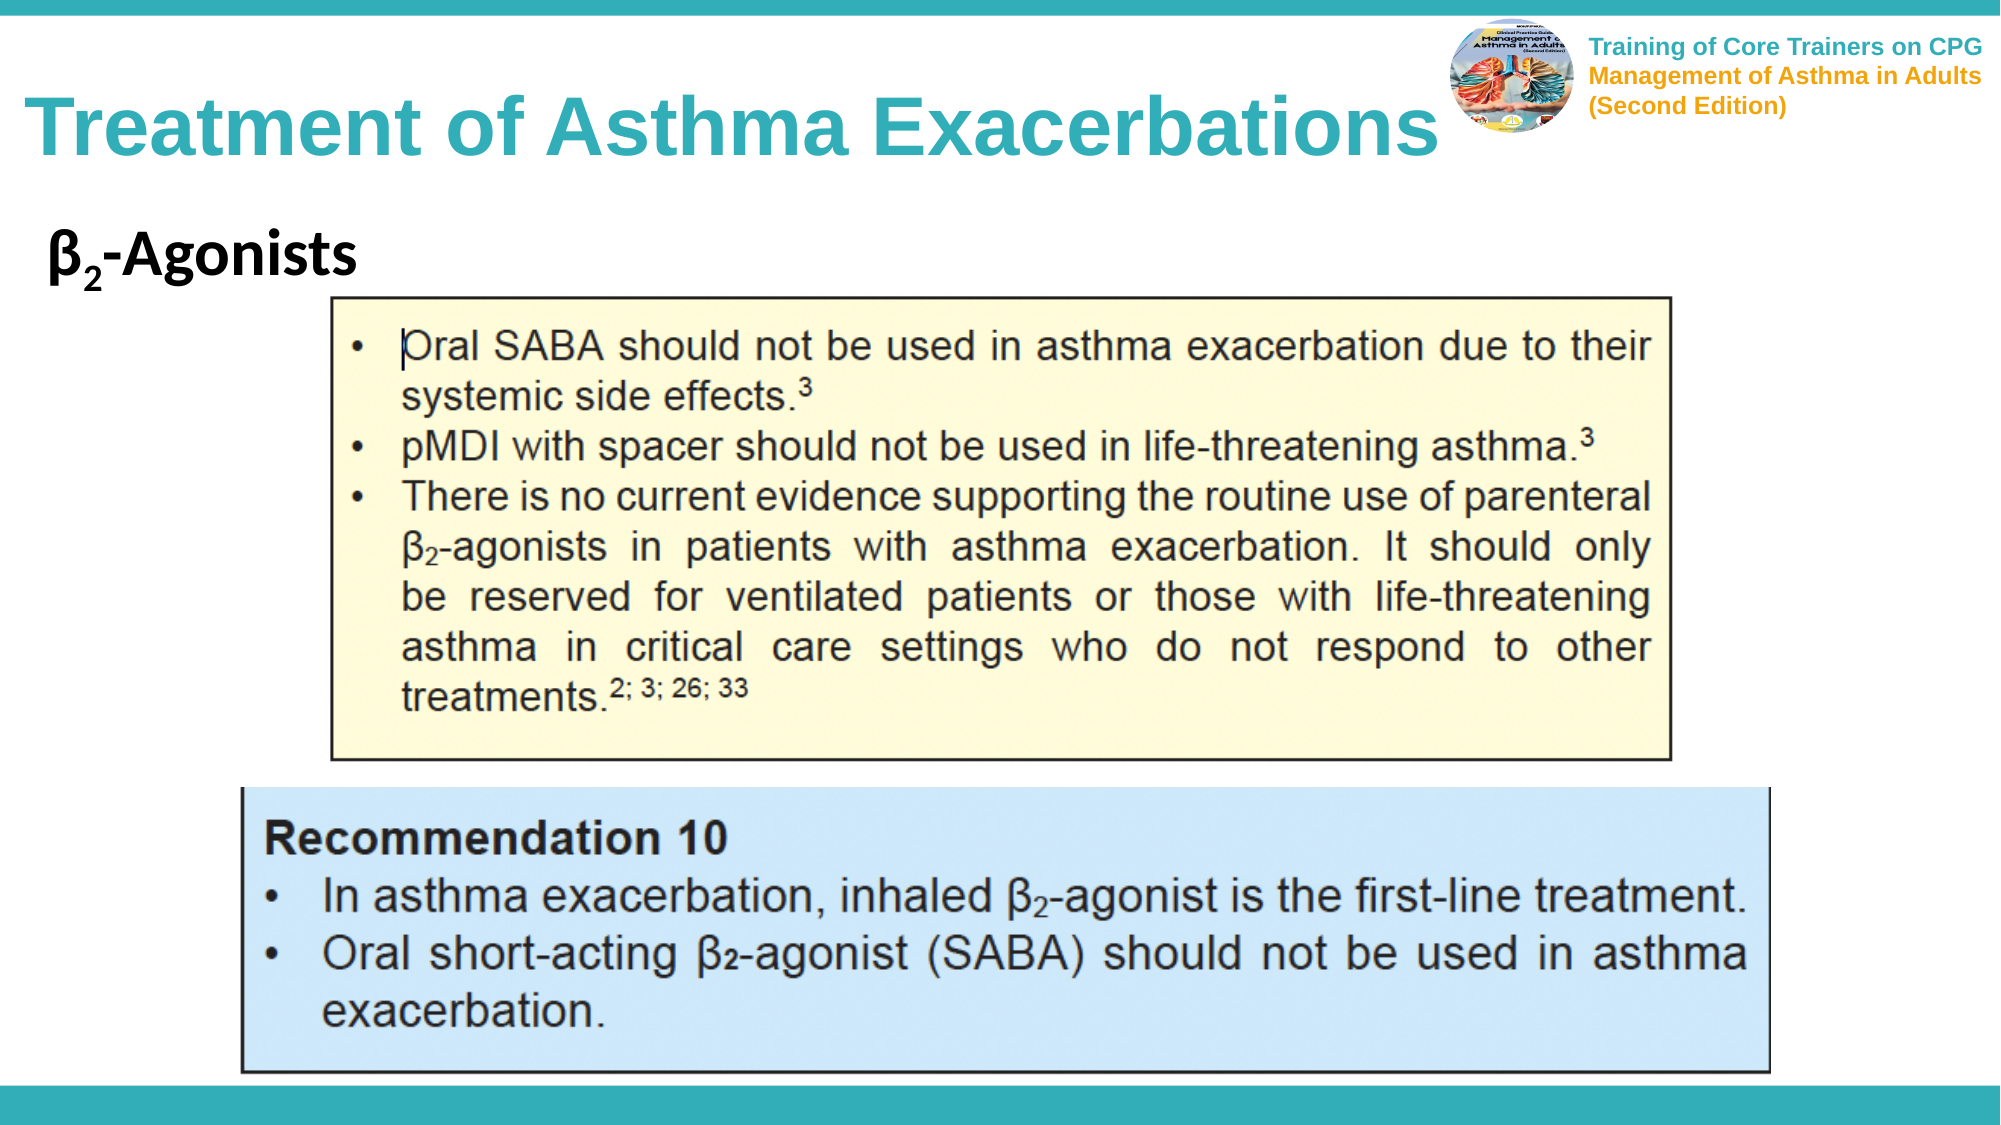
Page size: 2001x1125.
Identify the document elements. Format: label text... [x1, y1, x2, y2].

picture [229, 787, 1771, 1076]
picture [322, 291, 1677, 766]
text_box Treatment of Asthma Exacerbations [9, 59, 1964, 186]
text_box β2-Agonists [31, 200, 1876, 307]
picture [1452, 18, 1571, 59]
